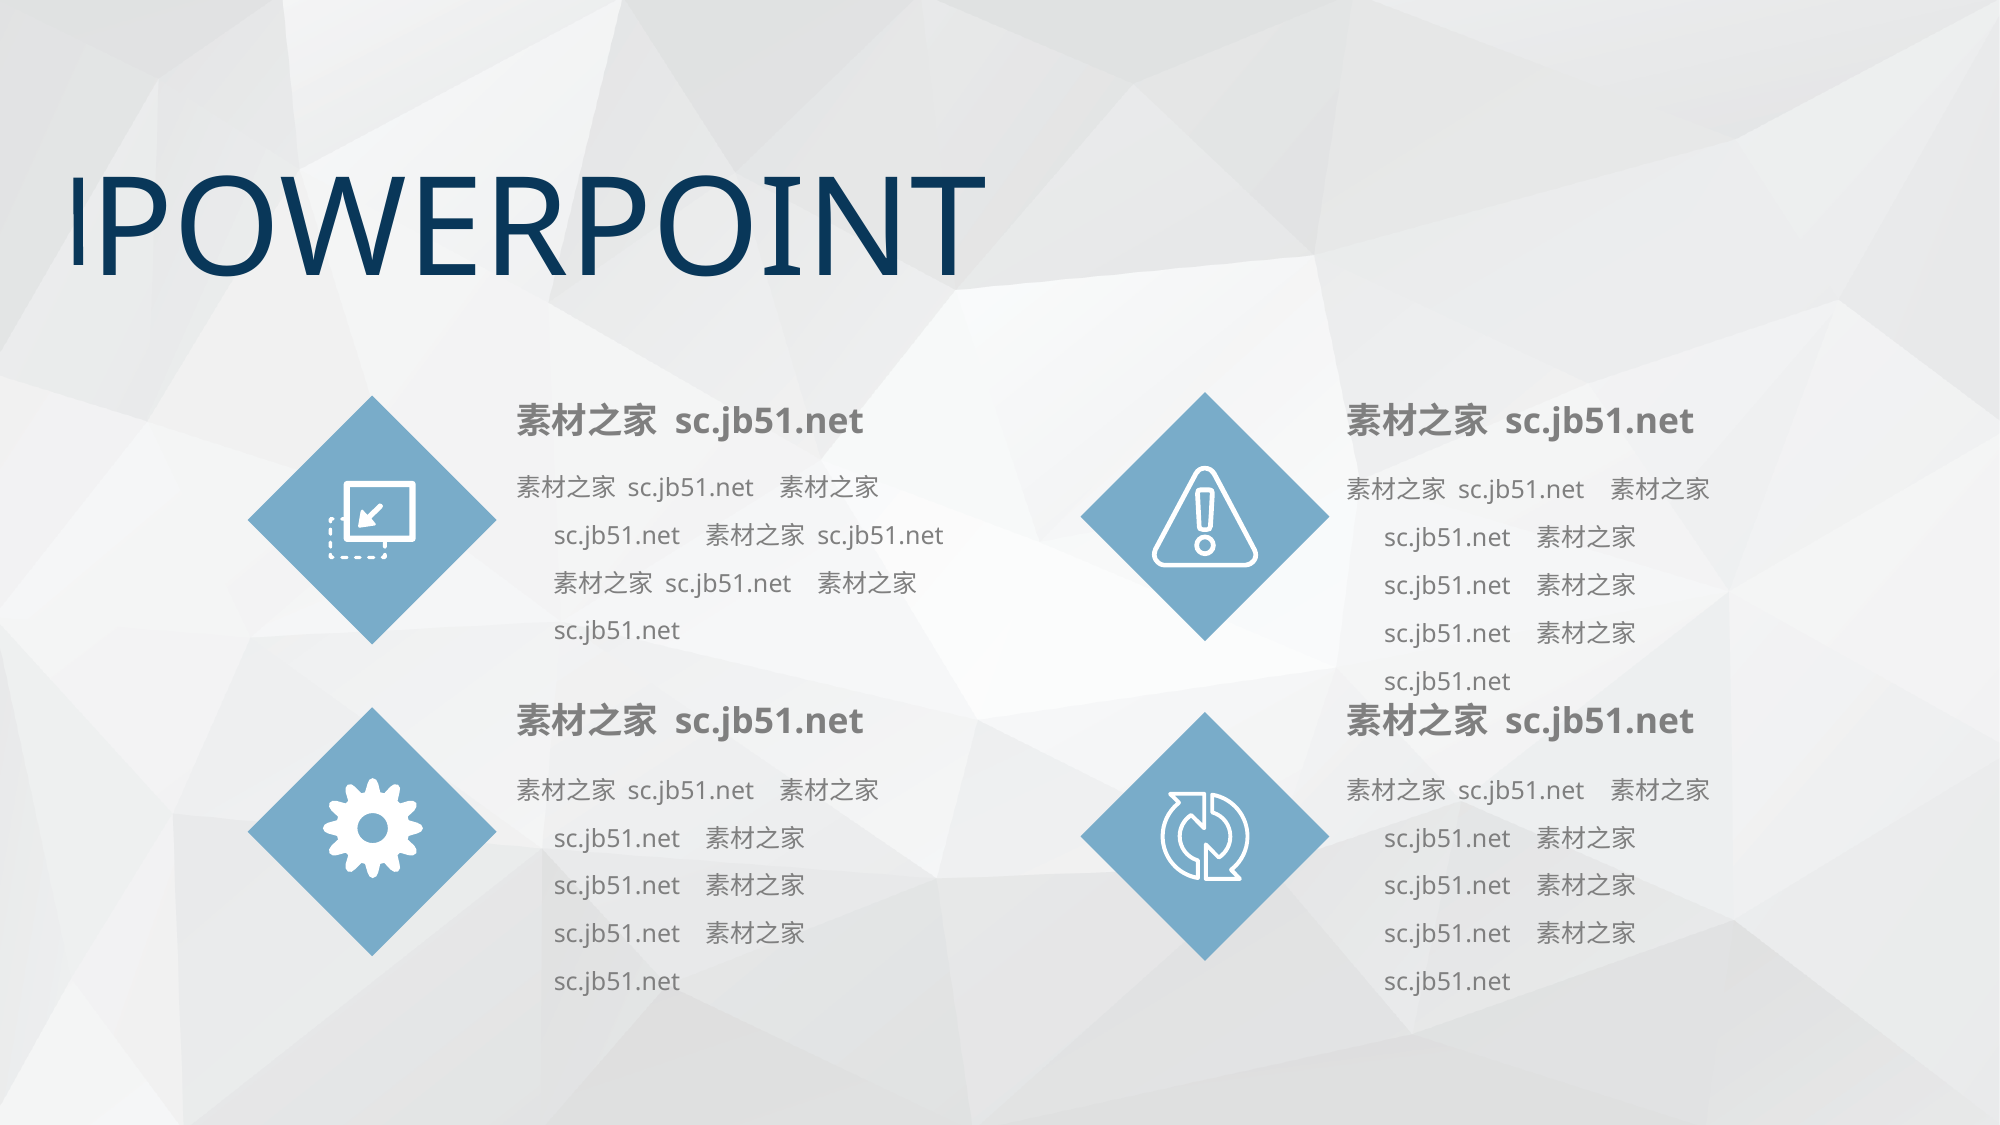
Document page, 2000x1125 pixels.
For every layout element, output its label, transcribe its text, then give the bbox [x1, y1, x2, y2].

text_box [247, 707, 497, 957]
text_box 素材之家 sc.jb51.net [501, 395, 952, 446]
picture [0, 0, 2000, 1125]
text_box 素材之家 sc.jb51.net 素材之家 sc.jb51.net 素材之家 sc.jb51.net 素材之家 sc.jb51.net 素材之家 sc.jb51.net [1331, 448, 1782, 624]
text_box [1080, 392, 1330, 642]
text_box 素材之家 sc.jb51.net [1331, 695, 1782, 748]
text_box [1151, 465, 1259, 568]
text_box 素材之家 sc.jb51.net 素材之家 sc.jb51.net 素材之家 sc.jb51.net 素材之家 sc.jb51.net 素材之家 sc.jb51.net [501, 748, 952, 924]
text_box 素材之家 sc.jb51.net 素材之家 sc.jb51.net 素材之家 sc.jb51.net 素材之家 sc.jb51.net 素材之家 sc.jb51.net [1331, 748, 1782, 924]
text_box POWERPOINT [75, 130, 1003, 310]
text_box [247, 395, 497, 645]
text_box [328, 480, 416, 560]
text_box [322, 778, 423, 879]
text_box 素材之家 sc.jb51.net [1331, 395, 1782, 448]
text_box 素材之家 sc.jb51.net 素材之家 sc.jb51.net 素材之家 sc.jb51.net 素材之家 sc.jb51.net 素材之家 sc.jb51.net [501, 446, 989, 622]
text_box [1160, 791, 1207, 880]
text_box [1203, 792, 1250, 881]
text_box 素材之家 sc.jb51.net [501, 695, 952, 748]
text_box [1080, 711, 1330, 961]
